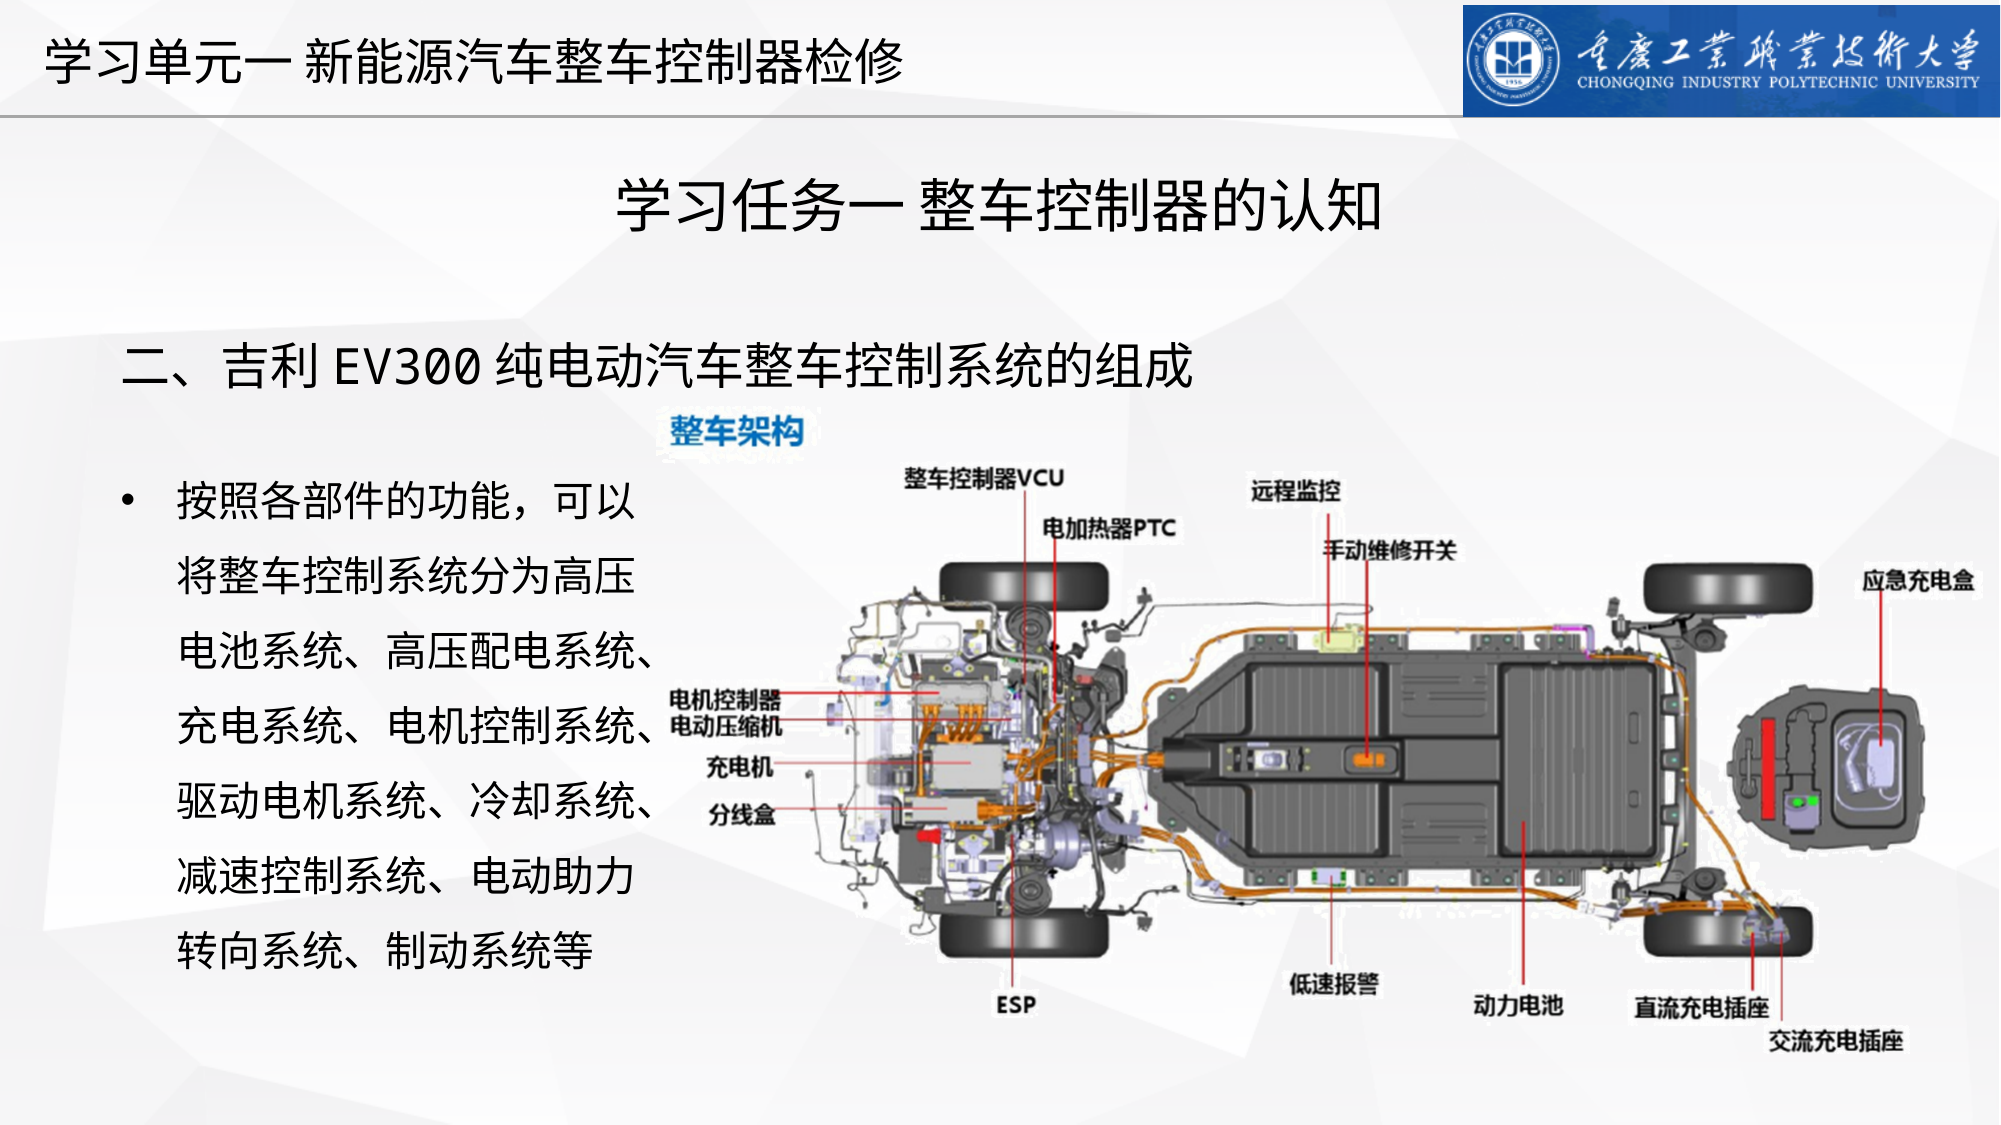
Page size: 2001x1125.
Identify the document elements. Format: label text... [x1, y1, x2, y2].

text_box 学习任务一 整车控制器的认知 [433, 161, 1567, 247]
picture [0, 118, 2000, 1125]
text_box 按照各部件的功能，可以将整车控制系统分为高压电池系统、高压配电系统、充电系统、电机控制系统、驱动电机系统、冷却系统、减速控制系统、电动助力转向系统、制动系统等 [105, 441, 655, 982]
text_box 二、吉利EV300纯电动汽车整车控制系统的组成 [105, 297, 1533, 402]
picture [0, 0, 2001, 117]
